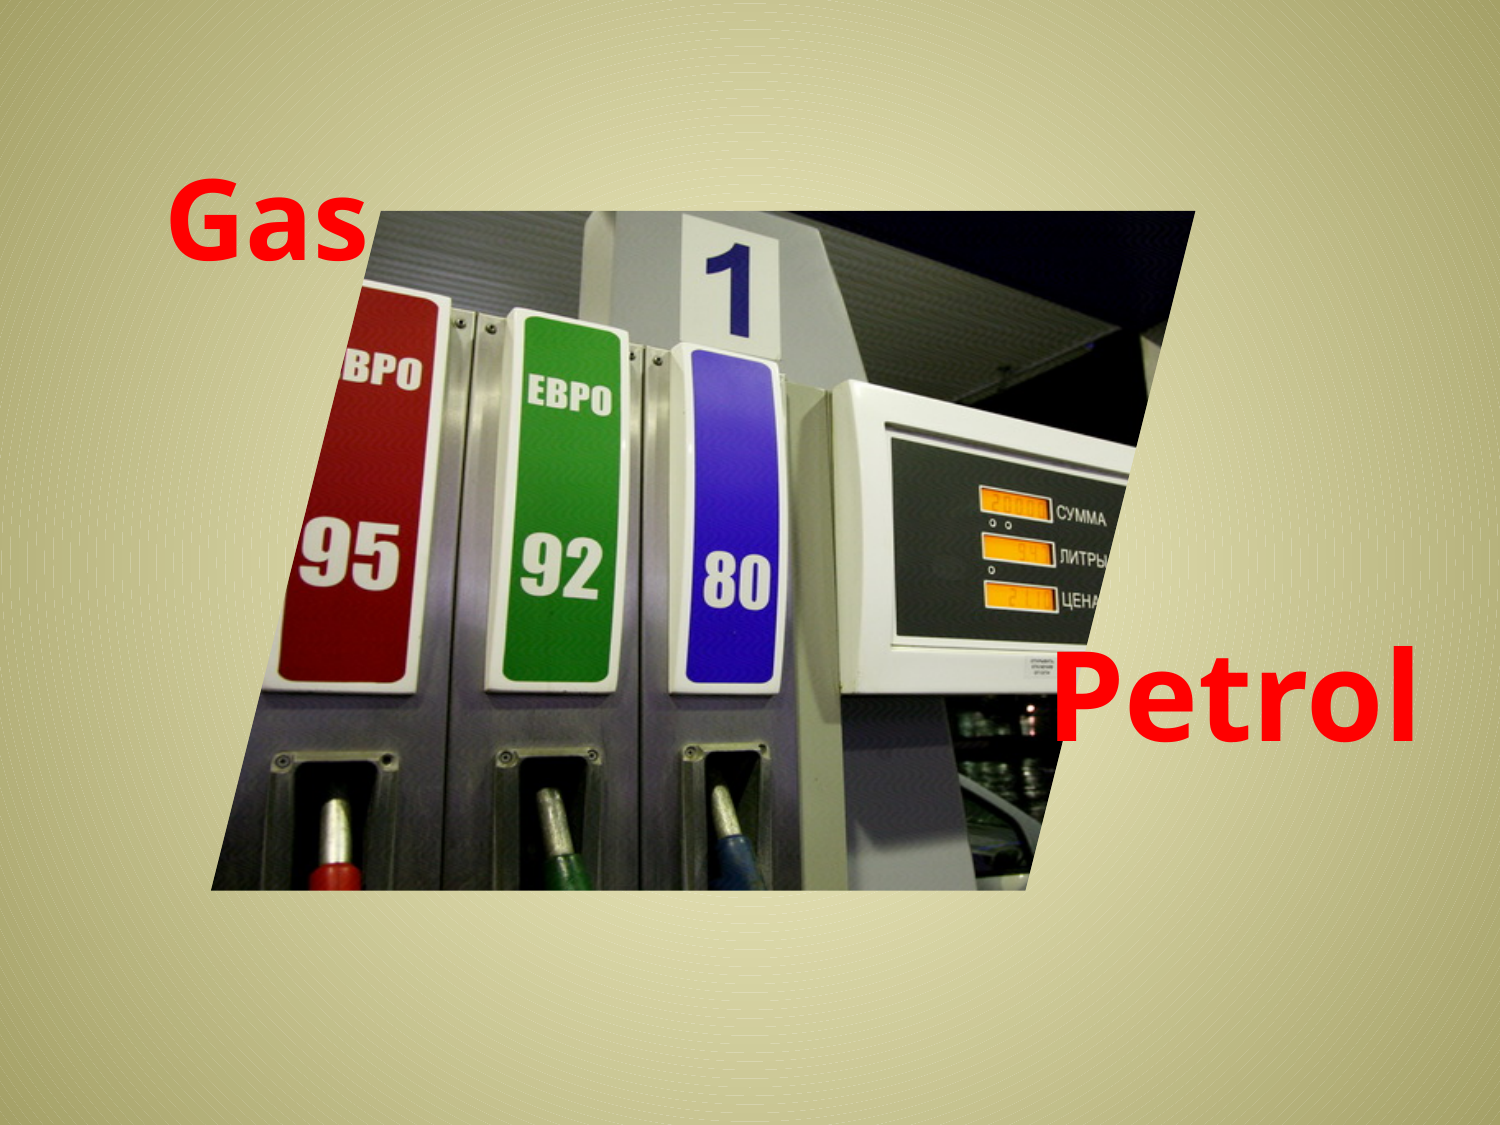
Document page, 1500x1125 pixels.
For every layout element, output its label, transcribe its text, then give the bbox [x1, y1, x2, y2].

text_box Petrol [1199, 609, 1500, 775]
picture [210, 210, 1196, 891]
text_box Gas [149, 140, 415, 291]
